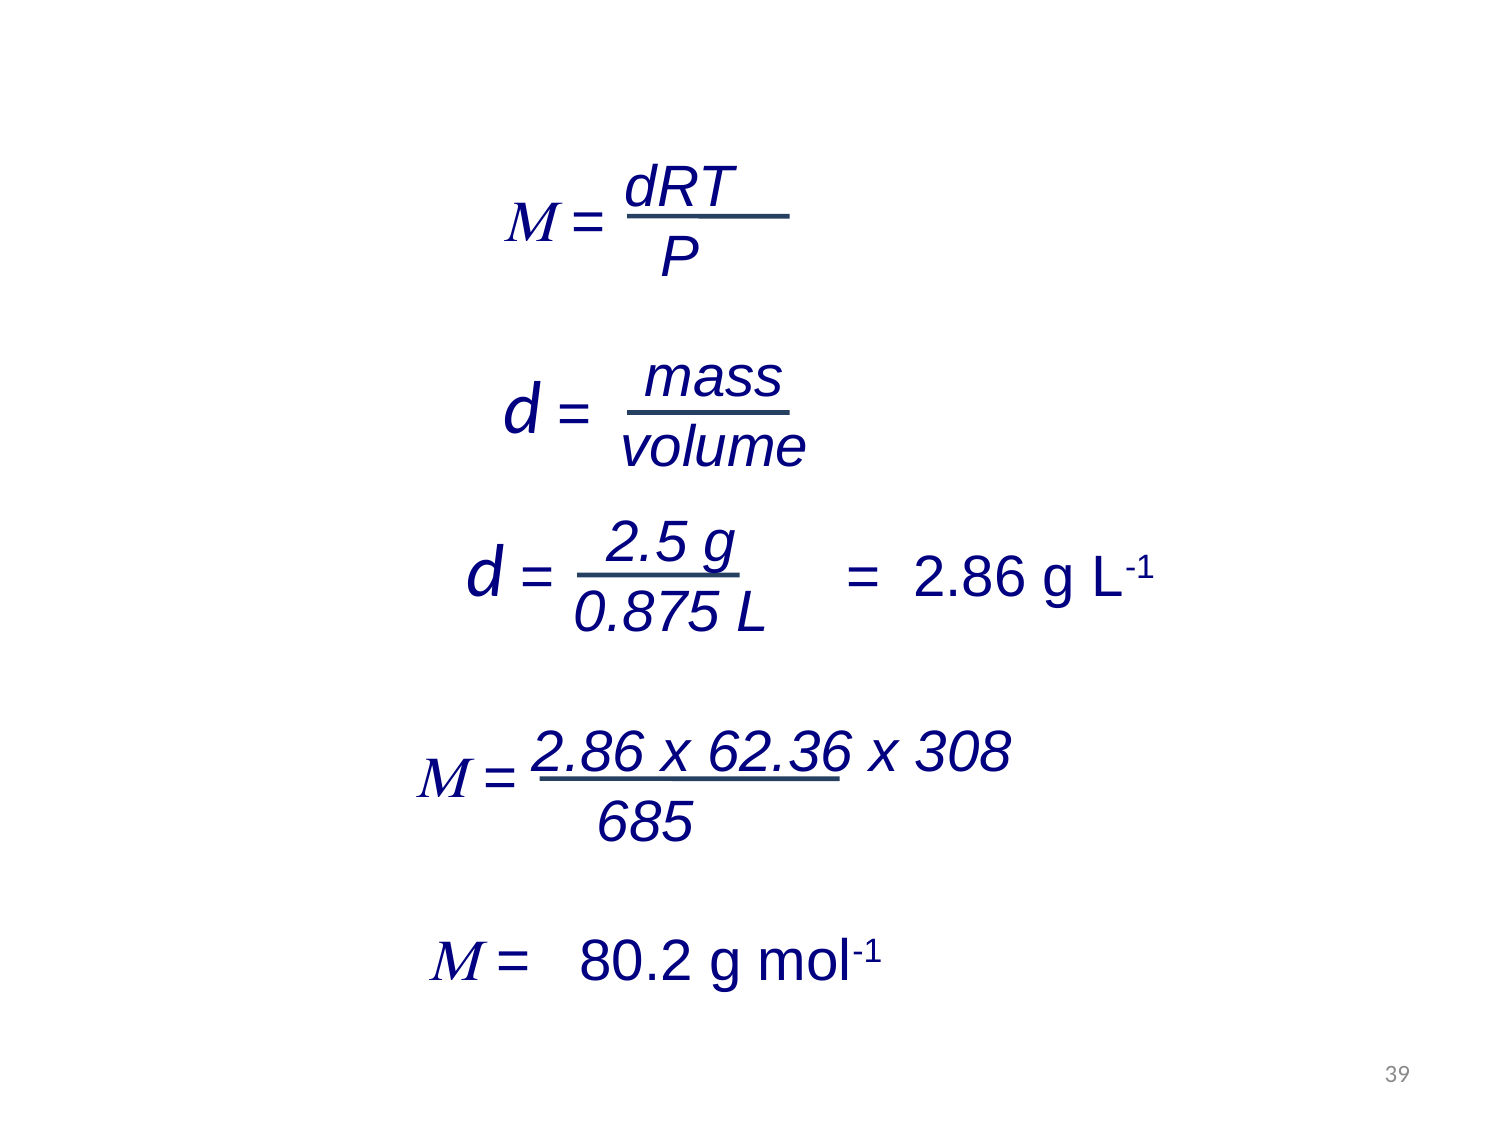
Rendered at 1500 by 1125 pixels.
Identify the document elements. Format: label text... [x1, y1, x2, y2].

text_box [487, 330, 826, 488]
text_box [437, 494, 1201, 652]
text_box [399, 705, 1031, 863]
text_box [487, 140, 790, 298]
slide_number 39 [1074, 1042, 1425, 1103]
text_box  = 80.2 g mol-1 [413, 914, 898, 999]
